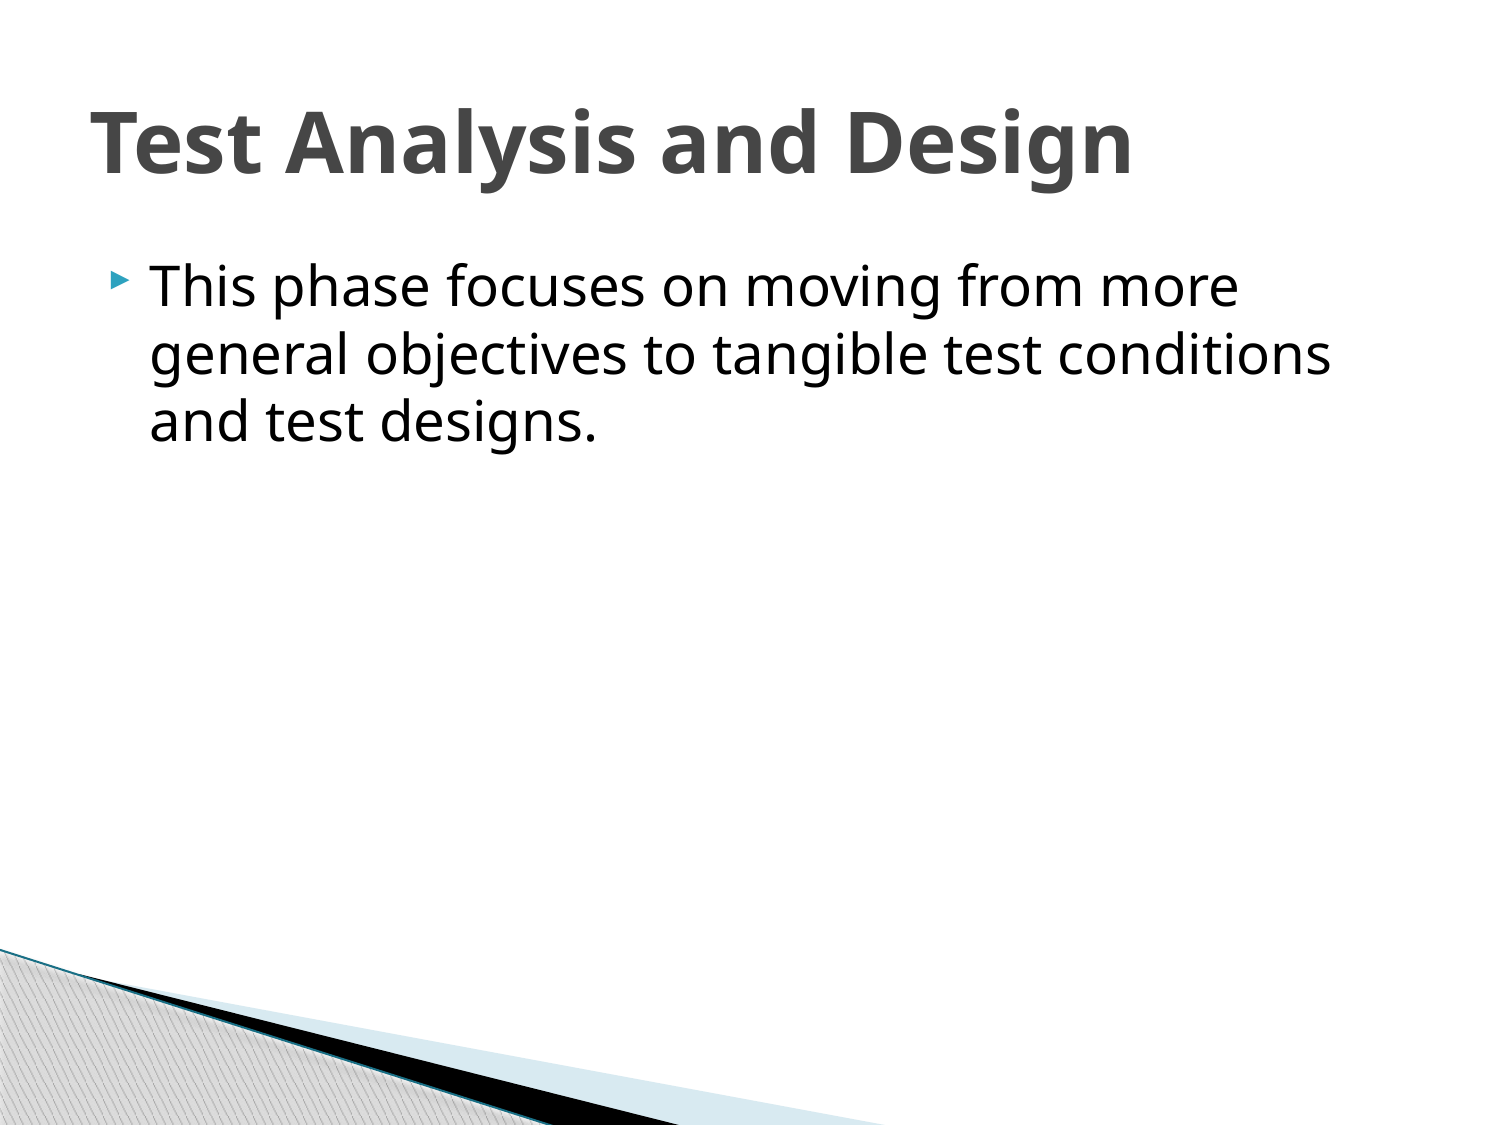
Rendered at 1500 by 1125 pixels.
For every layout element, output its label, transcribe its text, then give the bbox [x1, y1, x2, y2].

title Test Analysis and Design [75, 45, 1425, 233]
list This phase focuses on moving from more general objectives to tangible test conditions and test designs. [75, 243, 1388, 1047]
